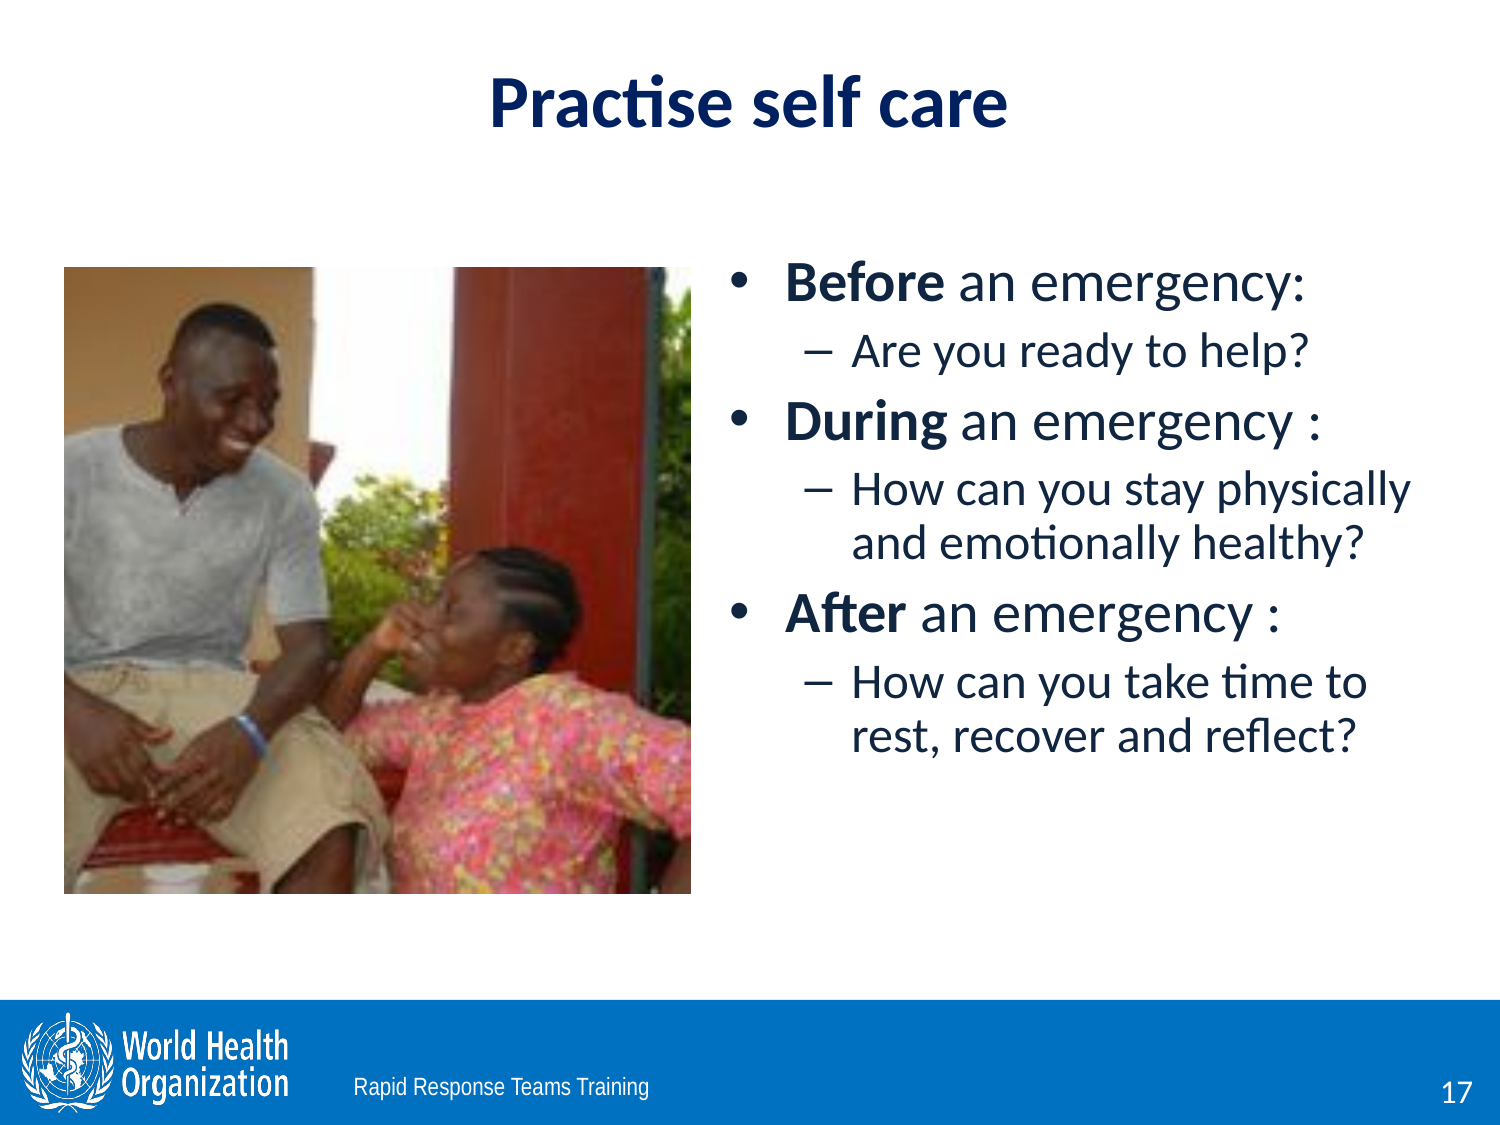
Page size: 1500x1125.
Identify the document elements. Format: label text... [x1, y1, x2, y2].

title Practise self care [75, 45, 1425, 233]
picture [21, 1012, 288, 1113]
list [64, 266, 692, 894]
list Before an emergency: Are you ready to help? During an emergency : How can you stay physically and emotionally healthy? After an emergency : How can you take time to rest, recover and reflect? [714, 243, 1440, 988]
